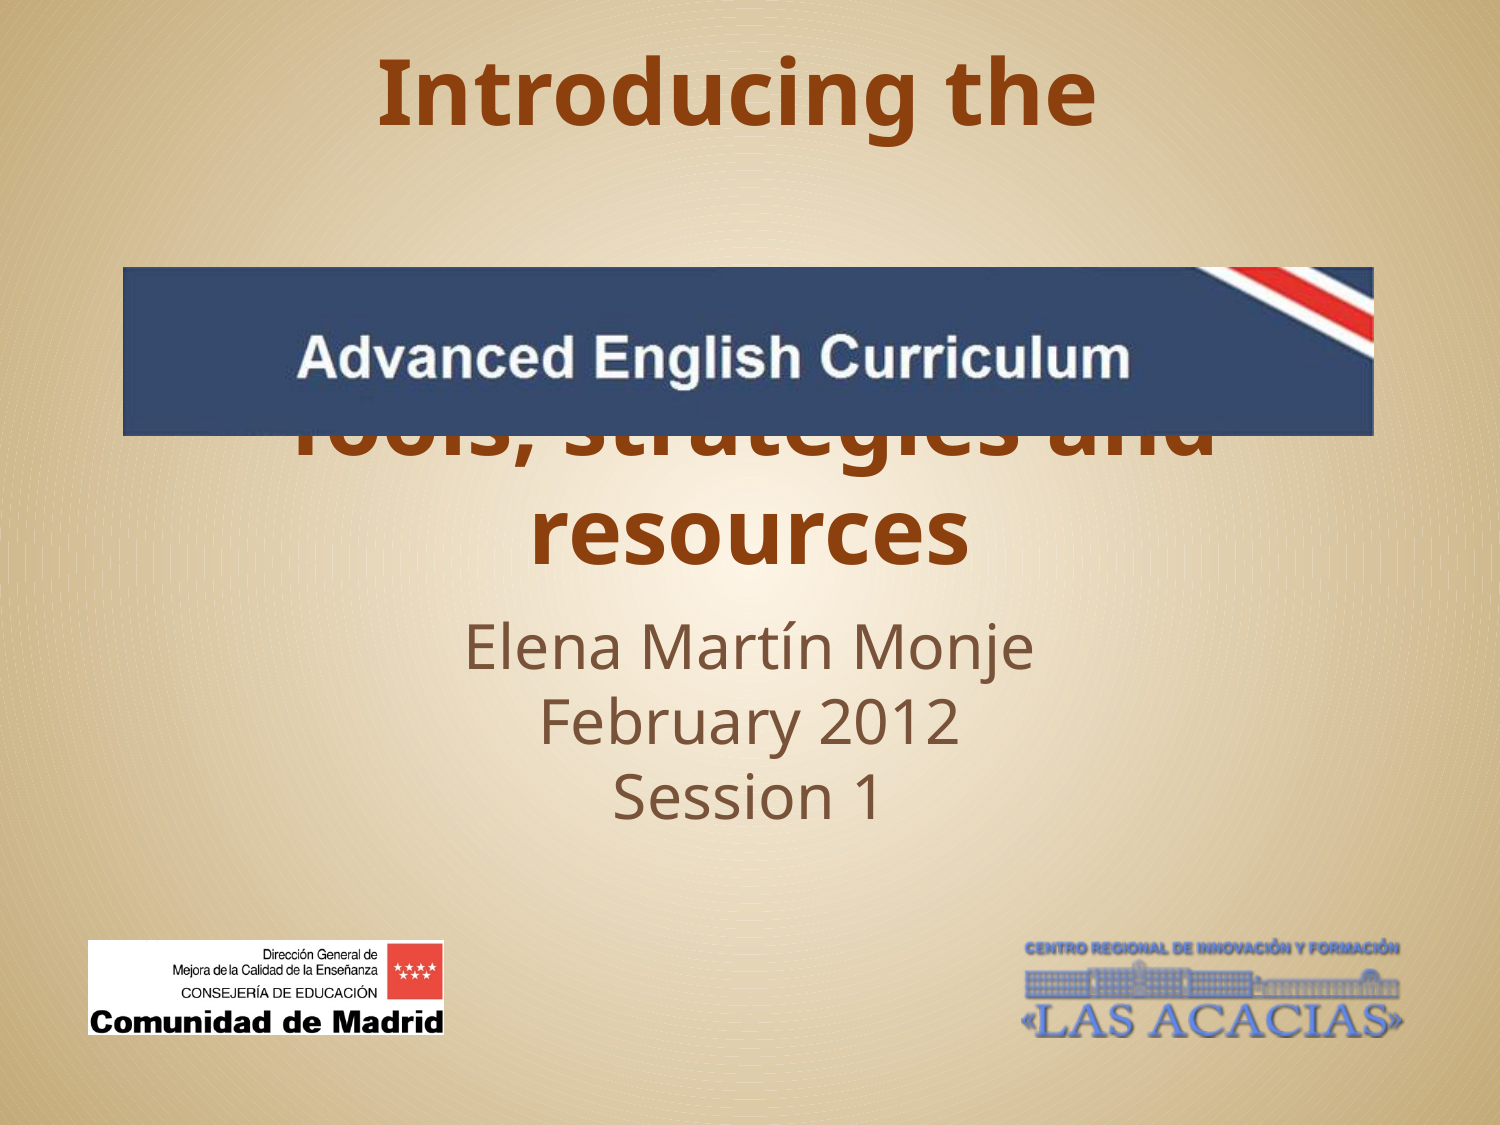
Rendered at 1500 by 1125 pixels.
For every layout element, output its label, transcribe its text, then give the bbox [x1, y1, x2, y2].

picture [123, 267, 1375, 436]
picture [1021, 928, 1405, 1039]
title Introducing the Tools, strategies and resources [112, 162, 1388, 591]
subtitle Elena Martín Monje February 2012 Session 1 [225, 600, 1275, 923]
picture [88, 940, 444, 1035]
